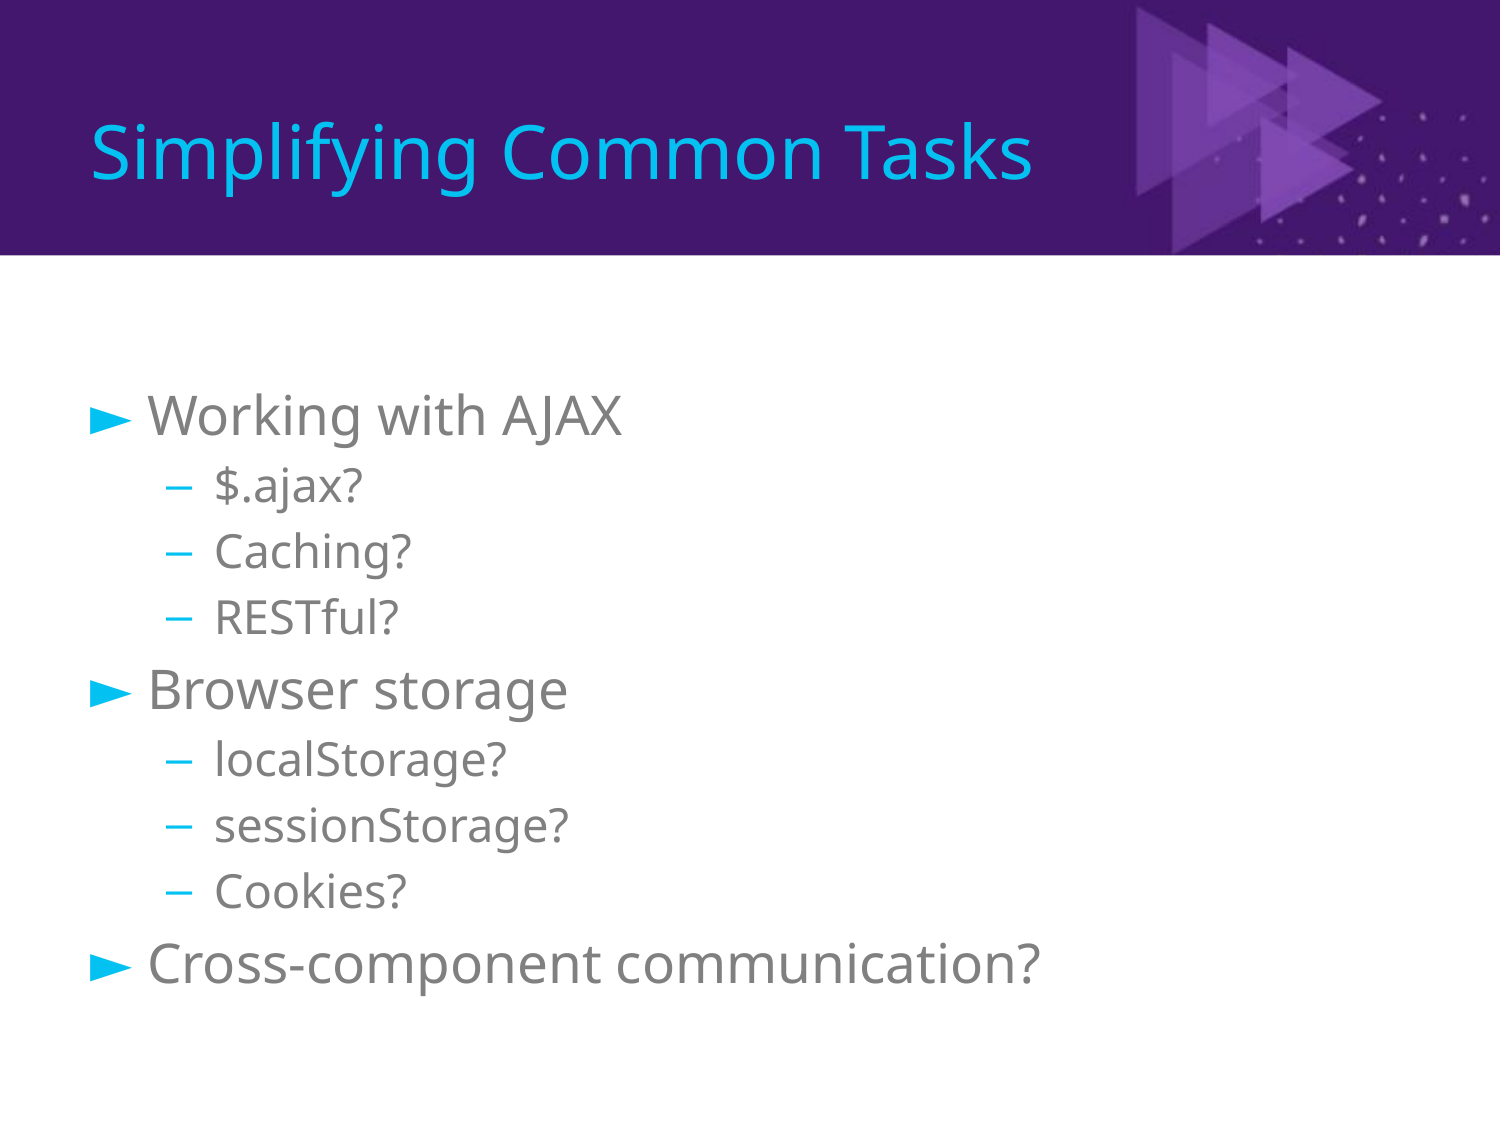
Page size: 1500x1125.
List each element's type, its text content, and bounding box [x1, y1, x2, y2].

picture [0, 0, 1500, 255]
title Simplifying Common Tasks [75, 56, 1425, 244]
list Working with AJAX $.ajax? Caching? RESTful? Browser storage localStorage? sessionStorage? Cookies? Cross-component communication? [75, 373, 1425, 1005]
